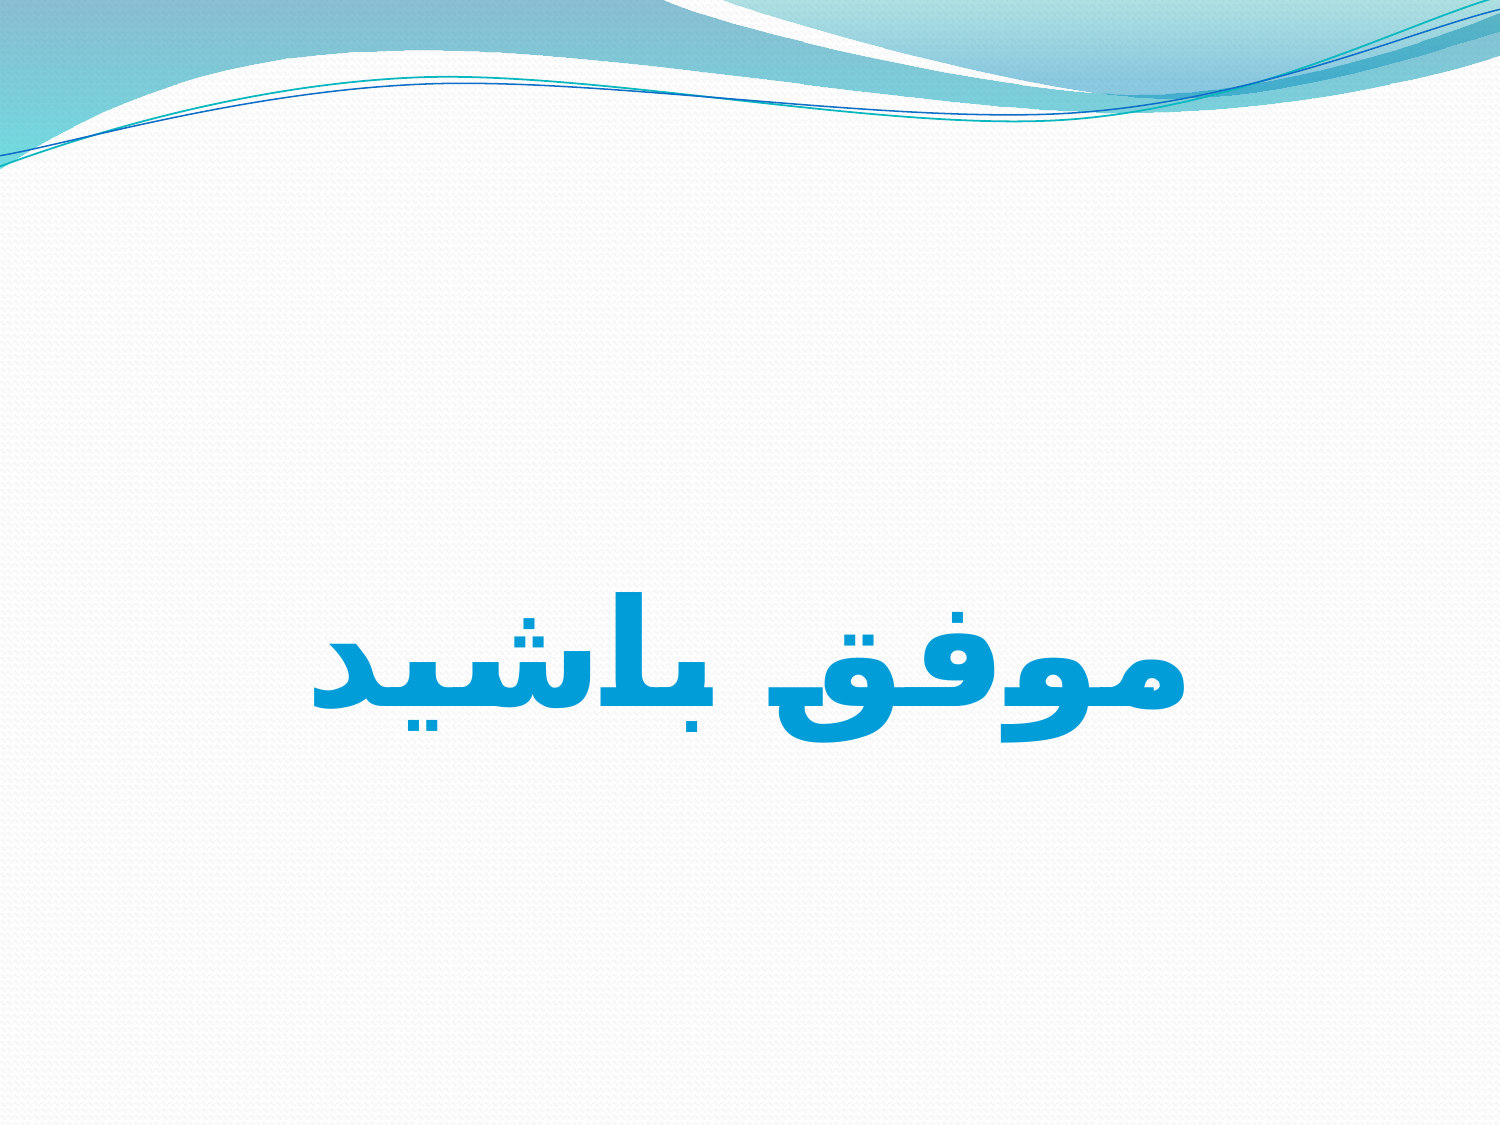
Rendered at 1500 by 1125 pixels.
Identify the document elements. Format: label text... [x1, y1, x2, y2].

list موفق باشید [75, 128, 1425, 1038]
